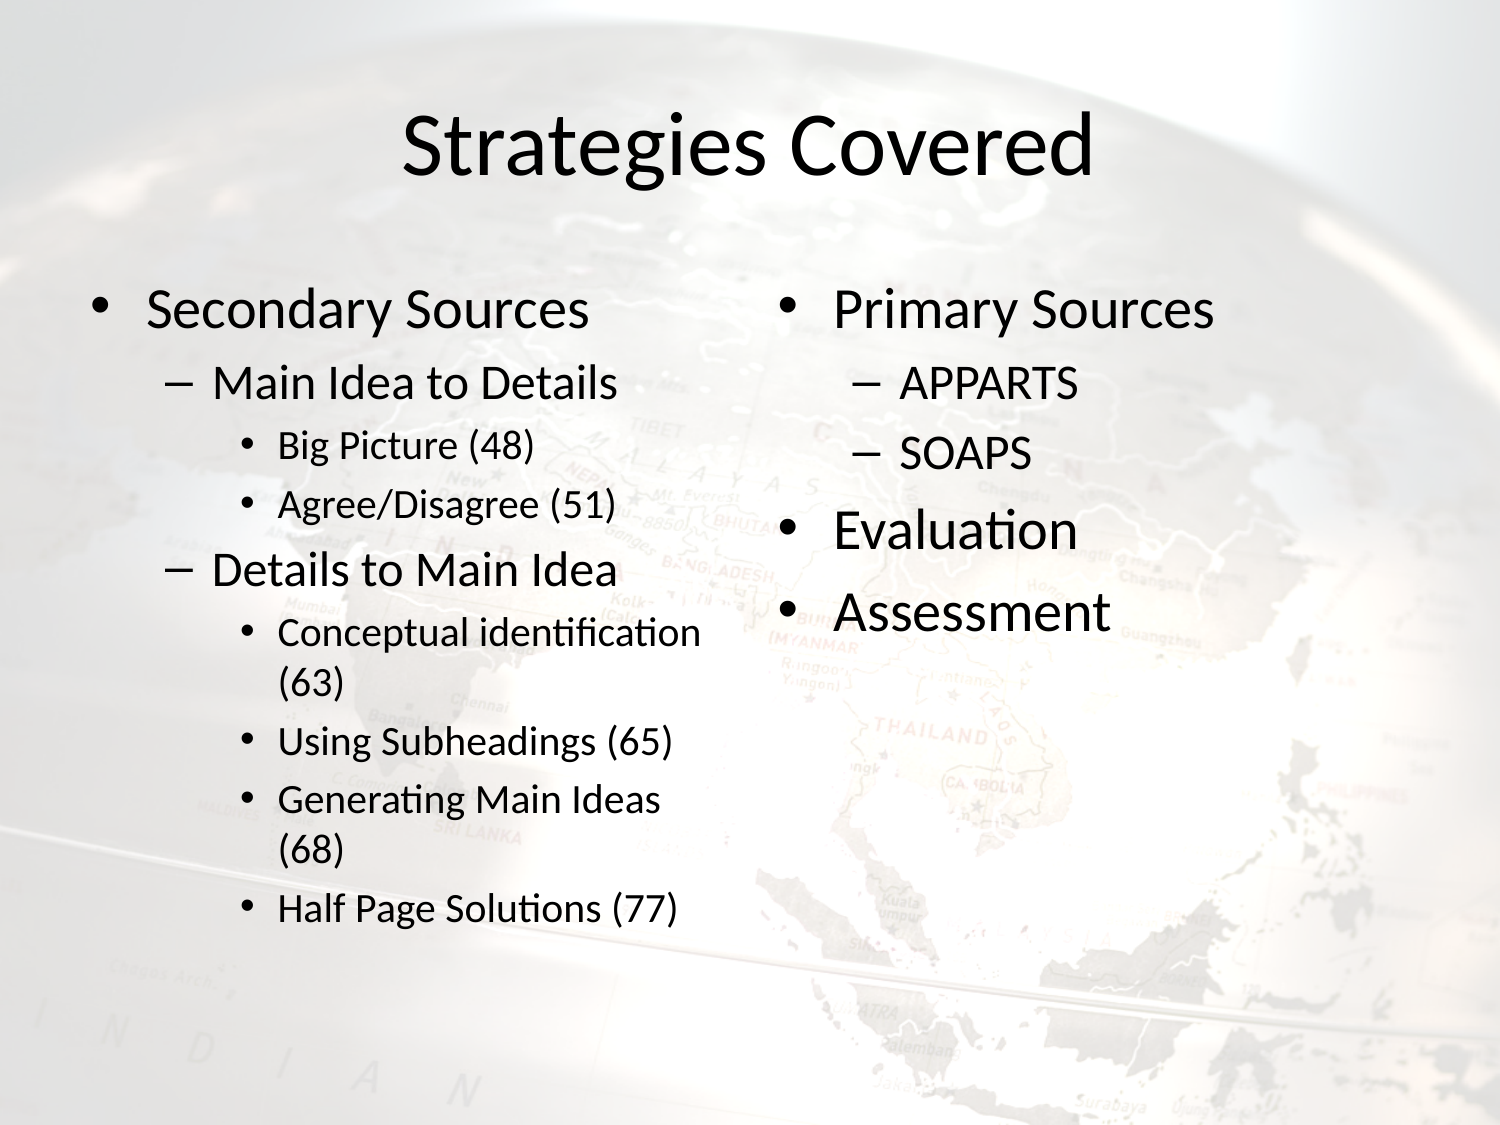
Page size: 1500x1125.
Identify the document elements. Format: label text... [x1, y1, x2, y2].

list Secondary Sources Main Idea to Details Big Picture (48) Agree/Disagree (51) Details to Main Idea Conceptual identification (63) Using Subheadings (65) Generating Main Ideas (68) Half Page Solutions (77) [75, 262, 738, 1075]
list Primary Sources APPARTS SOAPS Evaluation Assessment [762, 262, 1425, 1005]
title Strategies Covered [75, 45, 1425, 233]
